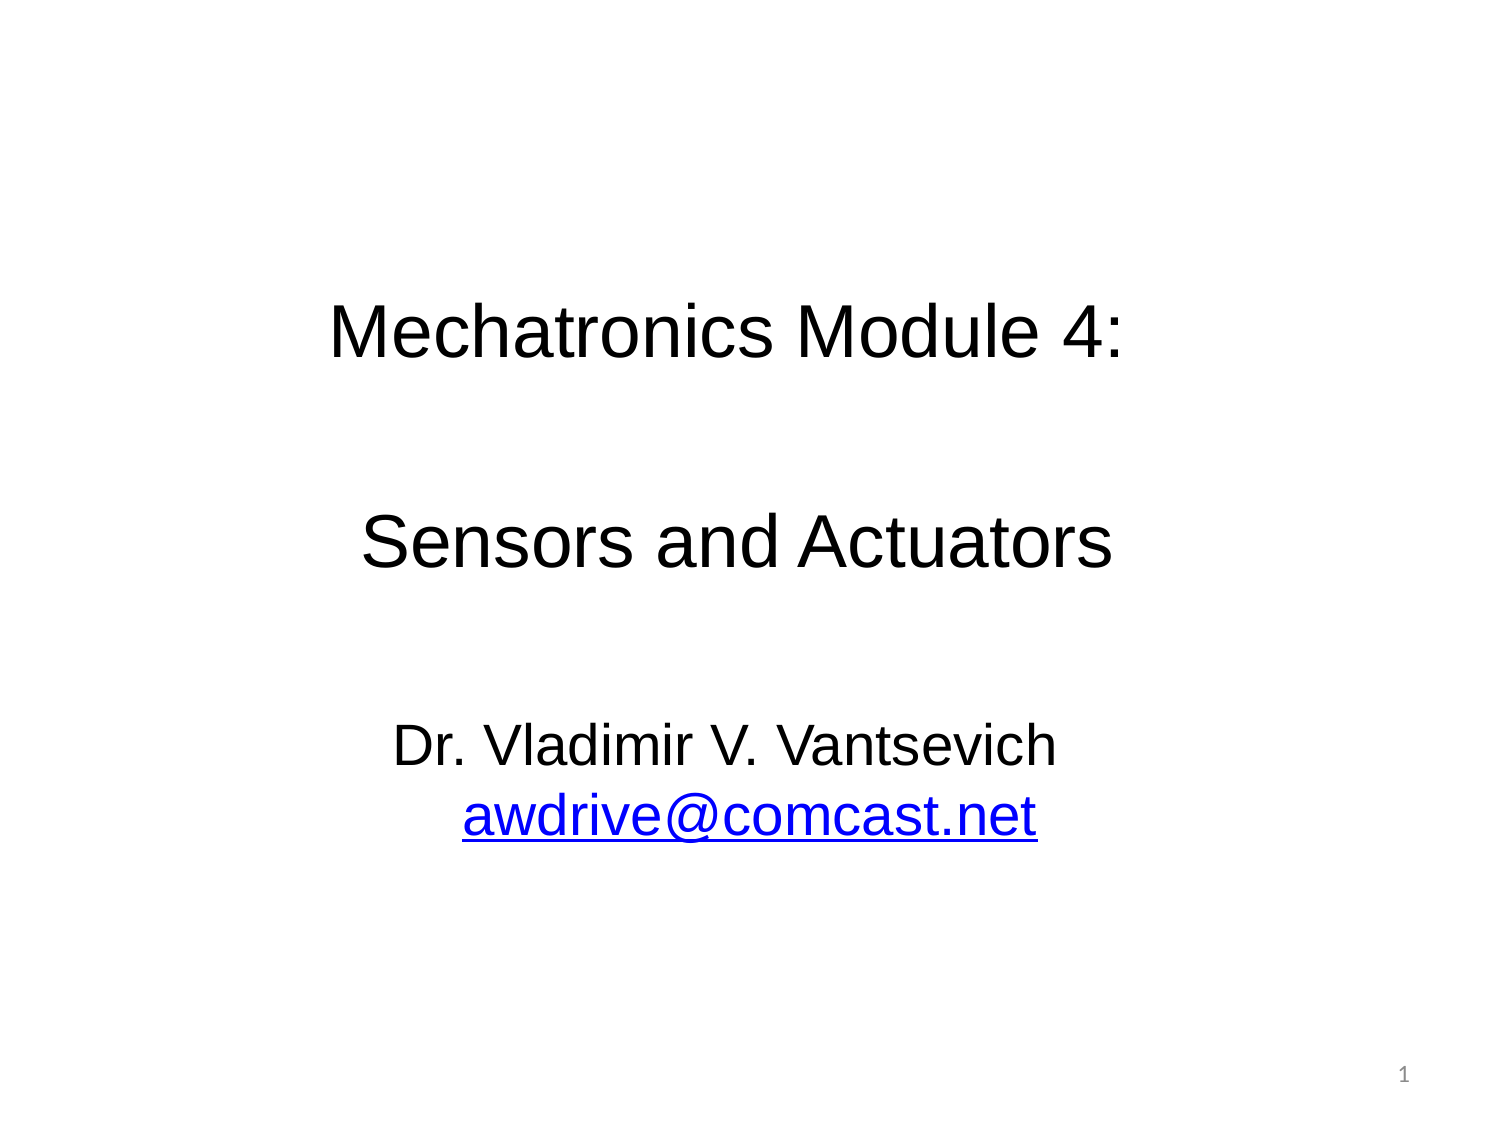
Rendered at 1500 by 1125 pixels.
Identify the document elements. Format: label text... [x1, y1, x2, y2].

slide_number 1 [1074, 1042, 1425, 1103]
text_box Dr. Vladimir V. Vantsevich awdrive@comcast.net [0, 699, 1500, 855]
text_box Mechatronics Module 4: Sensors and Actuators [37, 274, 1438, 590]
